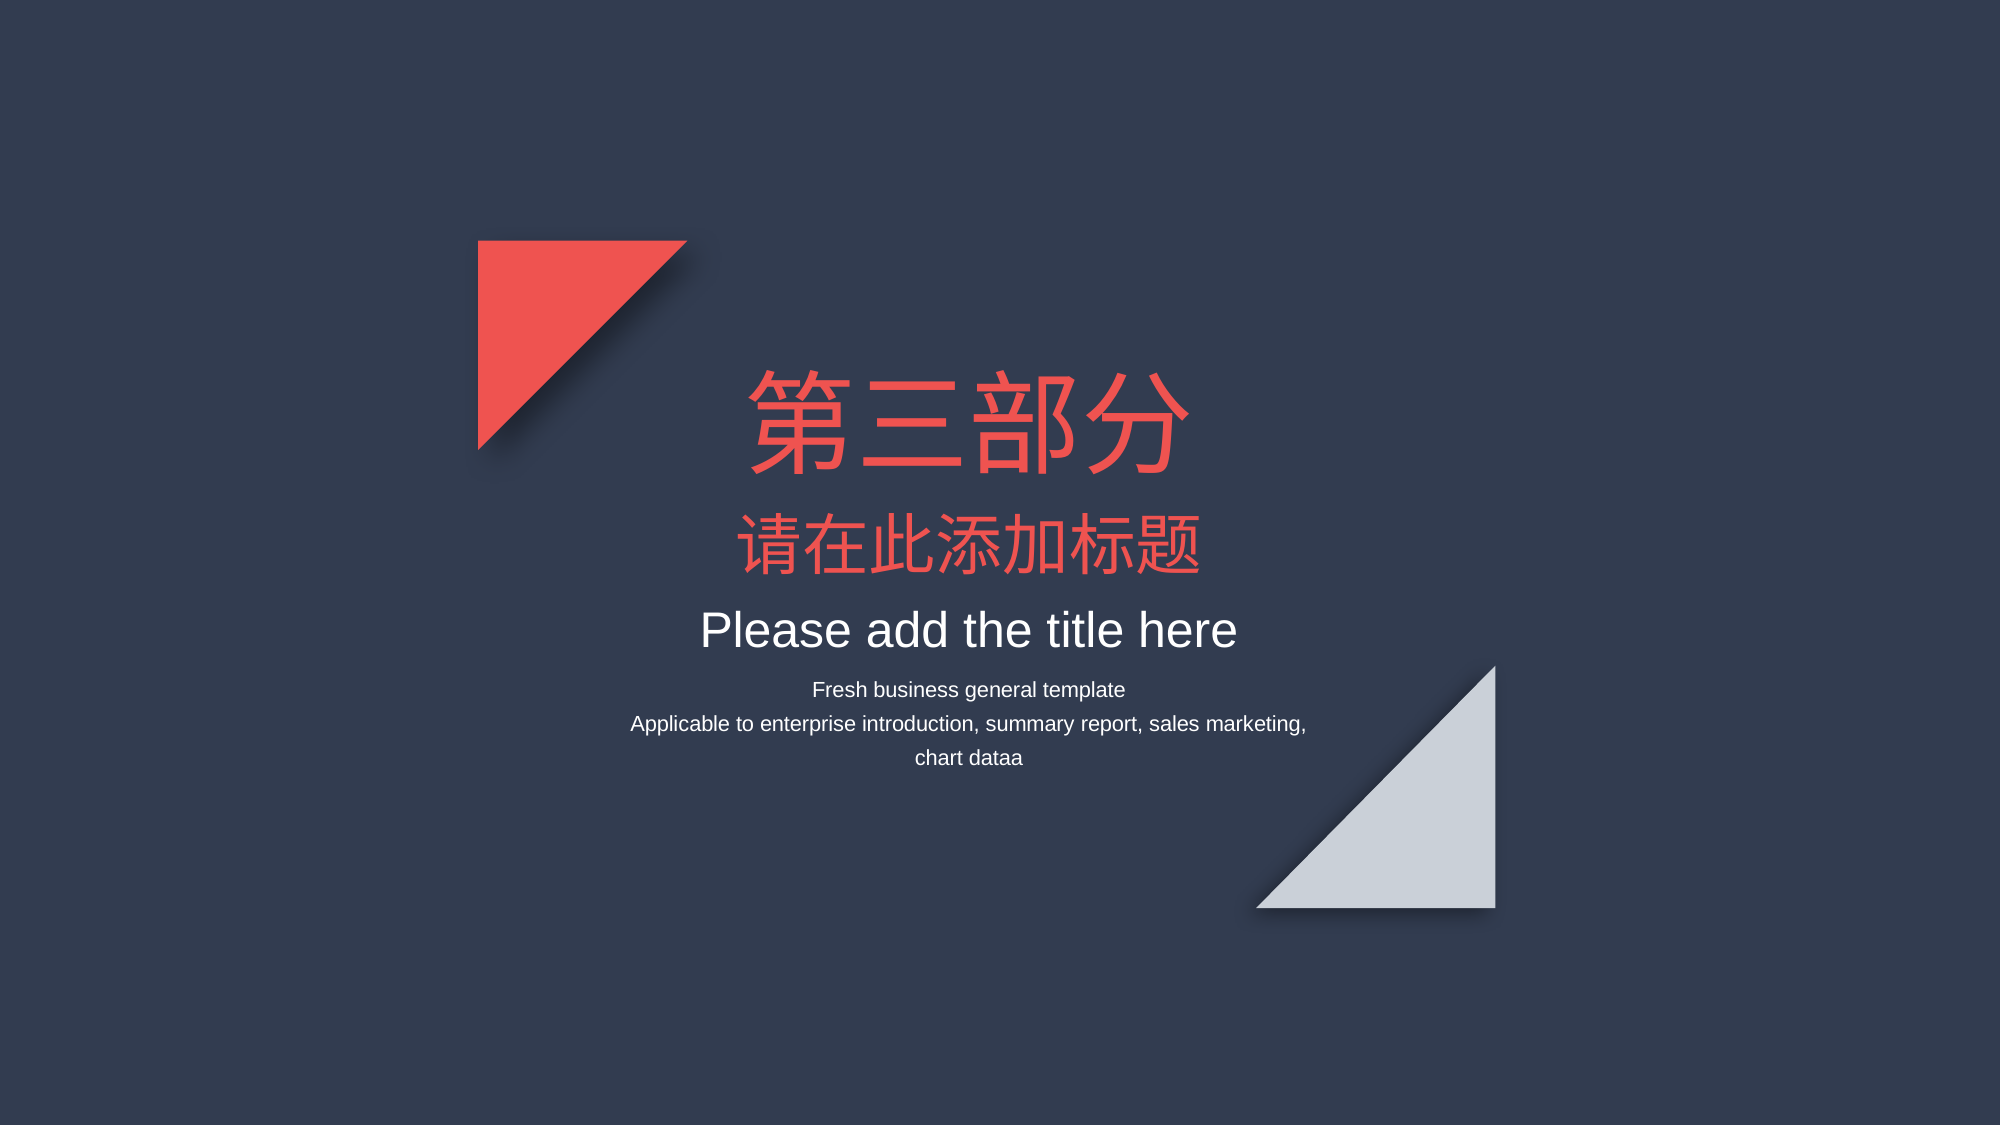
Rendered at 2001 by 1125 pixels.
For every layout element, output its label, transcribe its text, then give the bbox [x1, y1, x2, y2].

text_box [477, 239, 690, 453]
text_box [1253, 663, 1497, 910]
text_box Fresh business general template Applicable to enterprise introduction, summary report, sales marketing, chart dataa [611, 660, 1326, 778]
text_box 第三部分 [678, 345, 1260, 496]
text_box Please add the title here [684, 590, 1254, 665]
text_box 请在此添加标题 [678, 496, 1260, 590]
